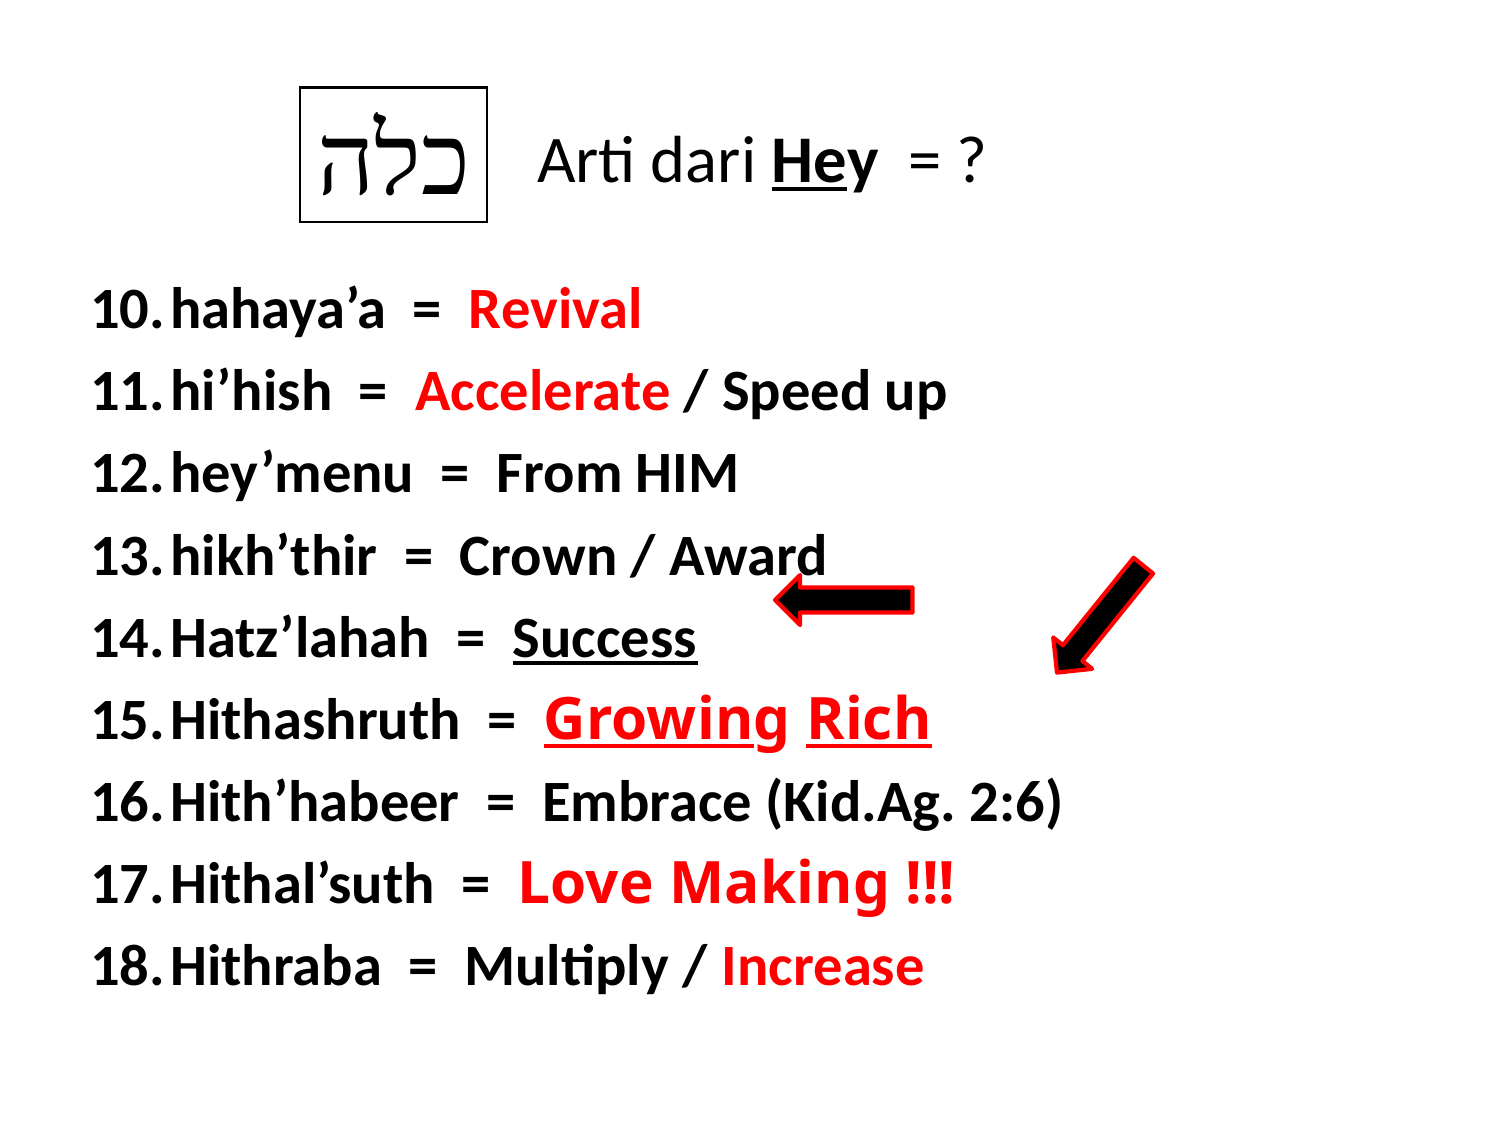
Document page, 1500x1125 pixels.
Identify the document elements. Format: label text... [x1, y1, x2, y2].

text_box [1051, 555, 1156, 675]
text_box כלה [300, 87, 488, 223]
text_box [772, 573, 915, 627]
title Arti dari Hey = ? [450, 137, 1075, 255]
list hahaya’a = Revival hi’hish = Accelerate / Speed up hey’menu = From HIM hikh’thir = Crown / Award Hatz’lahah = Success Hithashruth = Growing Rich Hith’habeer = Embrace (Kid.Ag. 2:6) Hithal’suth = Love Making !!! Hithraba = Multiply / Increase [75, 262, 1363, 1005]
